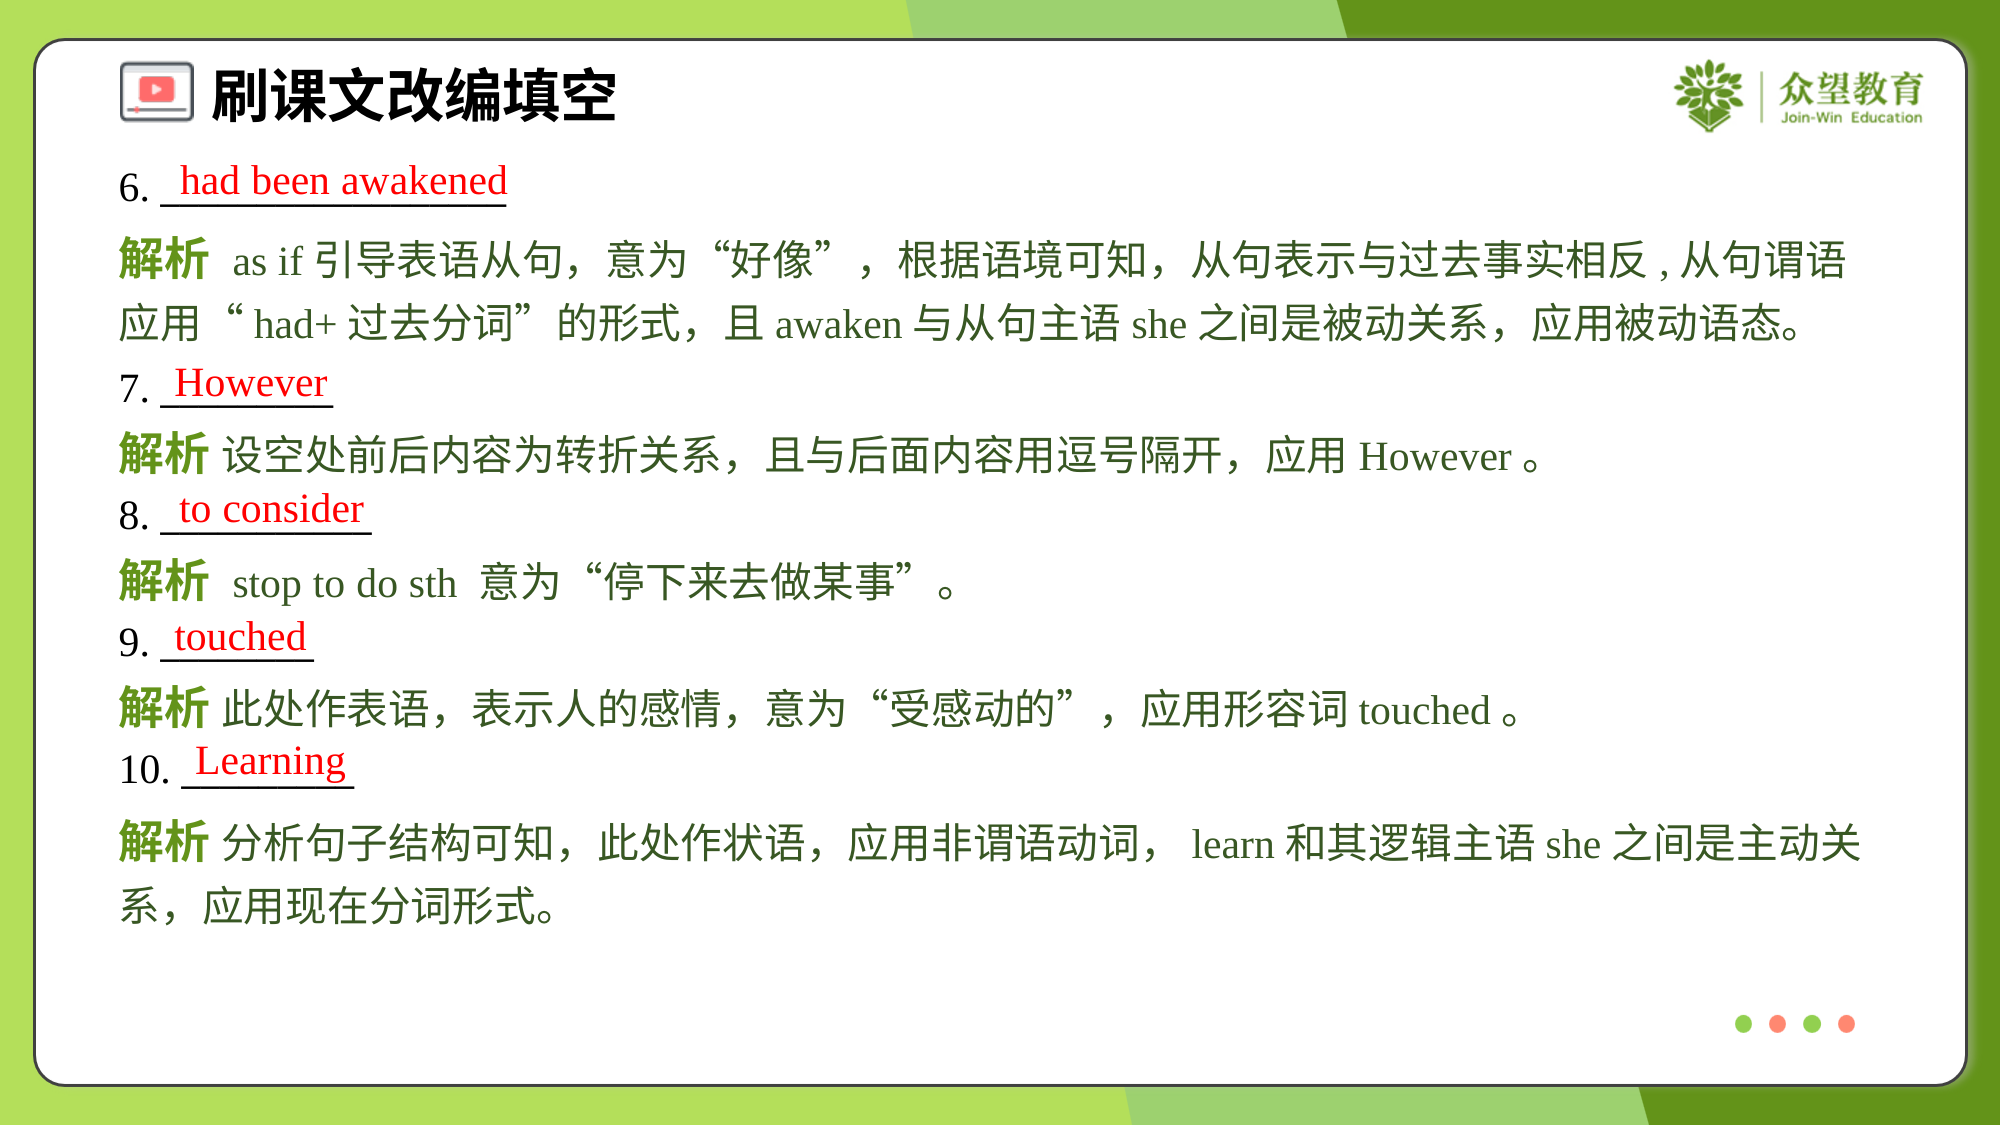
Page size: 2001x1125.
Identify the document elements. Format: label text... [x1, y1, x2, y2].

text_box 解析 分析句子结构可知，此处作状语，应用非谓语动词，learn和其逻辑主语she之间是主动关系，应用现在分词形式。 [118, 799, 1883, 926]
text_box 8. ___________ [118, 474, 1883, 532]
picture [0, 0, 2000, 1125]
text_box Learning [190, 720, 351, 779]
text_box to consider [170, 468, 374, 526]
text_box 9. ________ [118, 602, 1883, 659]
text_box 7. _________ [118, 348, 1883, 406]
text_box 6. __________________ [118, 146, 1883, 204]
text_box touched [170, 595, 312, 654]
text_box 解析 as if引导表语从句，意为“好像”，根据语境可知，从句表示与过去事实相反,从句谓语应用“had+过去分词”的形式，且awaken与从句主语she之间是被动关系，应用被动语态。 [118, 215, 1883, 343]
text_box 解析 设空处前后内容为转折关系，且与后面内容用逗号隔开，应用However。 [118, 411, 1883, 474]
text_box had been awakened [165, 140, 523, 198]
text_box 10. _________ [118, 729, 1883, 787]
text_box 解析 stop to do sth 意为“停下来去做某事”。 [118, 538, 1883, 601]
text_box However [170, 342, 333, 400]
text_box 解析 此处作表语，表示人的感情，意为“受感动的”，应用形容词touched。 [118, 665, 1883, 728]
